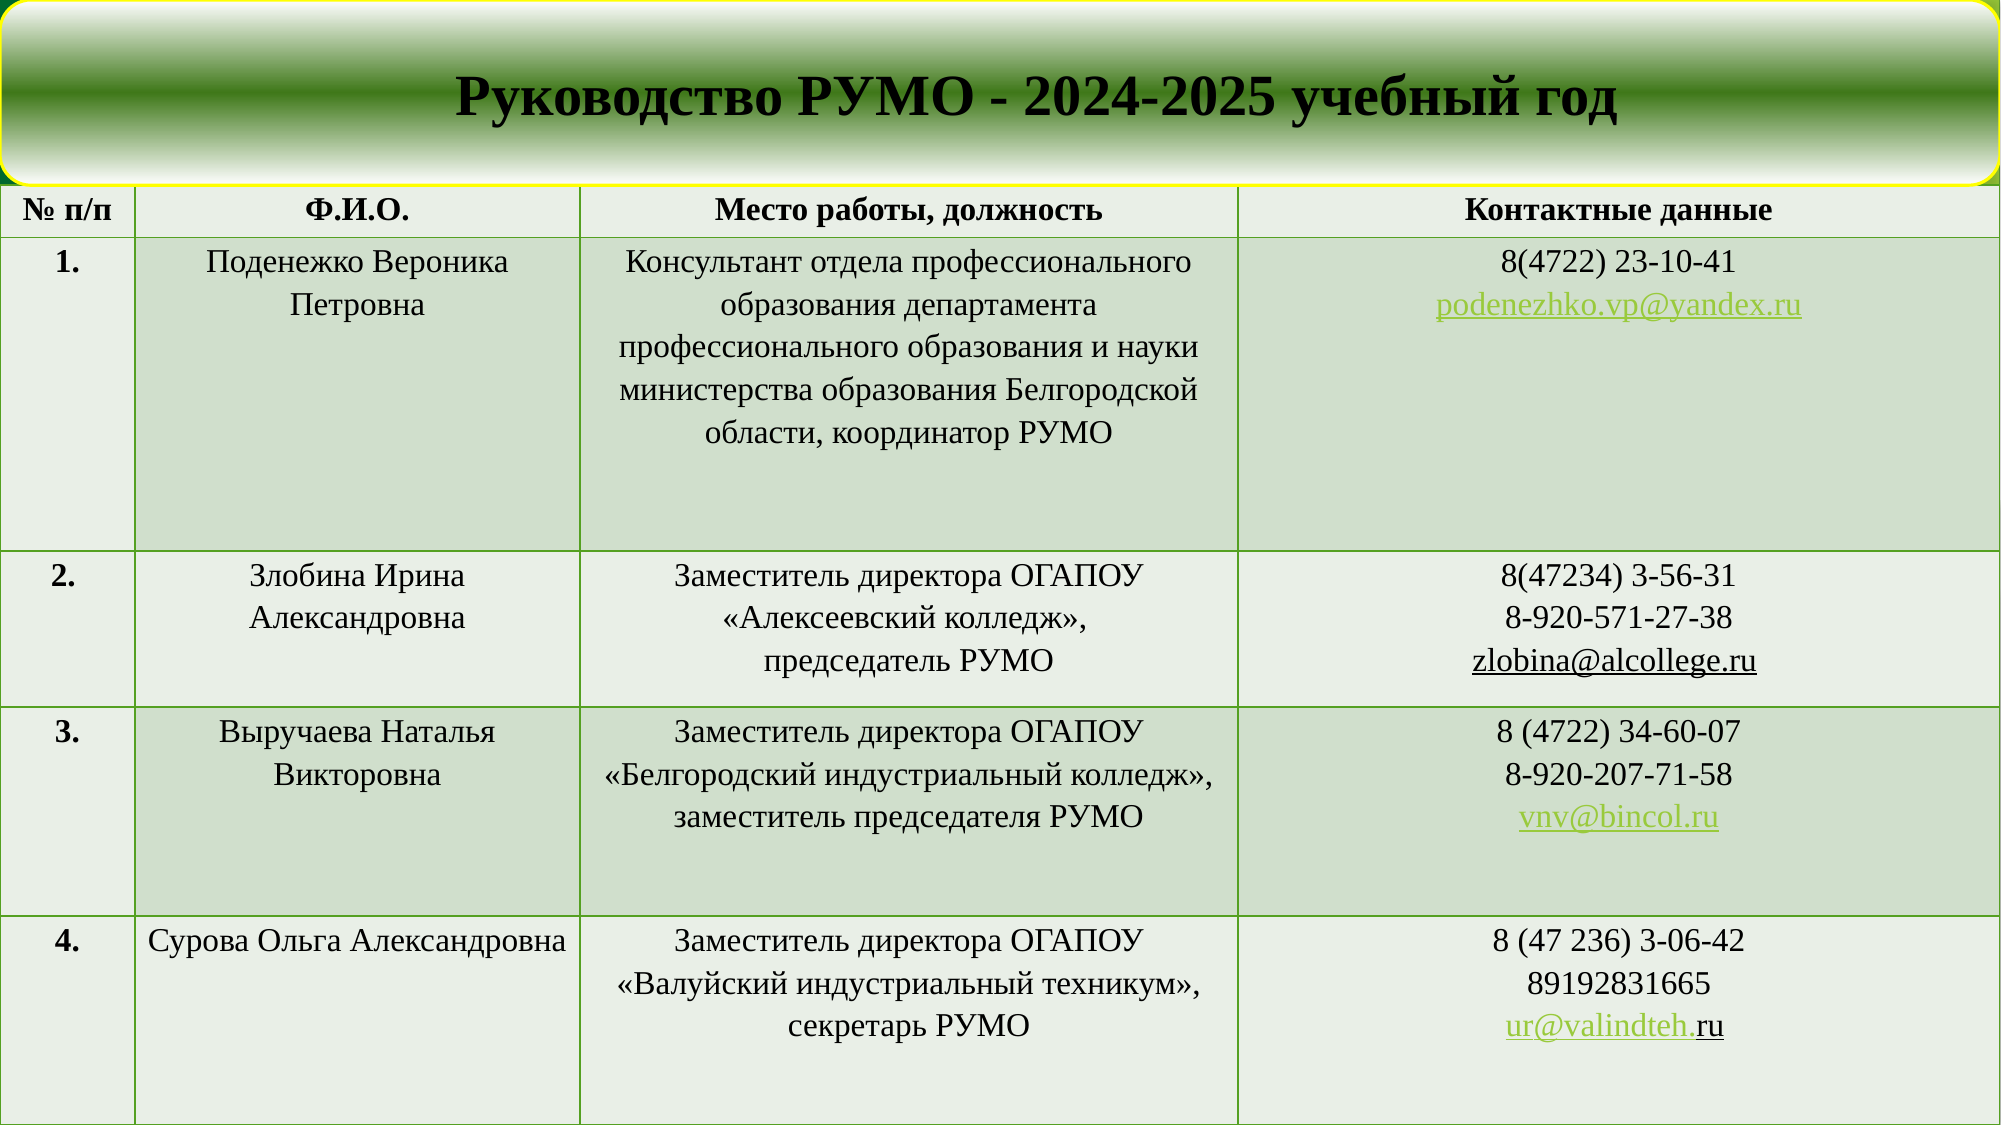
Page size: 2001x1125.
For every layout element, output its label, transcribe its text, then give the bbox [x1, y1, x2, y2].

table_cell Консультант отдела профессионального образования департамента профессионального образования и науки министерства образования Белгородской области, координатор РУМО [581, 238, 1237, 550]
table_cell 4. [1, 917, 134, 1124]
table_cell Сурова Ольга Александровна [136, 917, 579, 1124]
table_cell 2. [1, 552, 134, 706]
table_cell Выручаева Наталья Викторовна [136, 708, 579, 915]
table_header Контактные данные [1239, 186, 1999, 237]
table_cell Заместитель директора ОГАПОУ «Валуйский индустриальный техникум», секретарь РУМО [581, 917, 1237, 1124]
text_box Руководство РУМО - 2024-2025 учебный год [0, 0, 2000, 187]
table_header № п/п [1, 186, 134, 237]
table_cell 8(47234) 3-56-31 8-920-571-27-38 zlobina@alcollege.ru [1239, 552, 1999, 706]
table_cell Злобина Ирина Александровна [136, 552, 579, 706]
table_cell 1. [1, 238, 134, 550]
table_header Ф.И.О. [136, 187, 579, 237]
table_header Место работы, должность [581, 187, 1237, 237]
table_cell 8 (4722) 34-60-07 8-920-207-71-58 vnv@bincol.ru [1239, 708, 1999, 915]
table_cell 8(4722) 23-10-41 podenezhko.vp@yandex.ru [1239, 238, 1999, 550]
table_cell 3. [1, 708, 134, 915]
table_cell Заместитель директора ОГАПОУ «Белгородский индустриальный колледж», заместитель председателя РУМО [581, 708, 1237, 915]
table_cell Поденежко Вероника Петровна [136, 238, 579, 550]
table_cell Заместитель директора ОГАПОУ «Алексеевский колледж», председатель РУМО [581, 552, 1237, 706]
table_cell 8 (47 236) 3-06-42 89192831665 ur@valindteh.ru [1239, 917, 1999, 1124]
